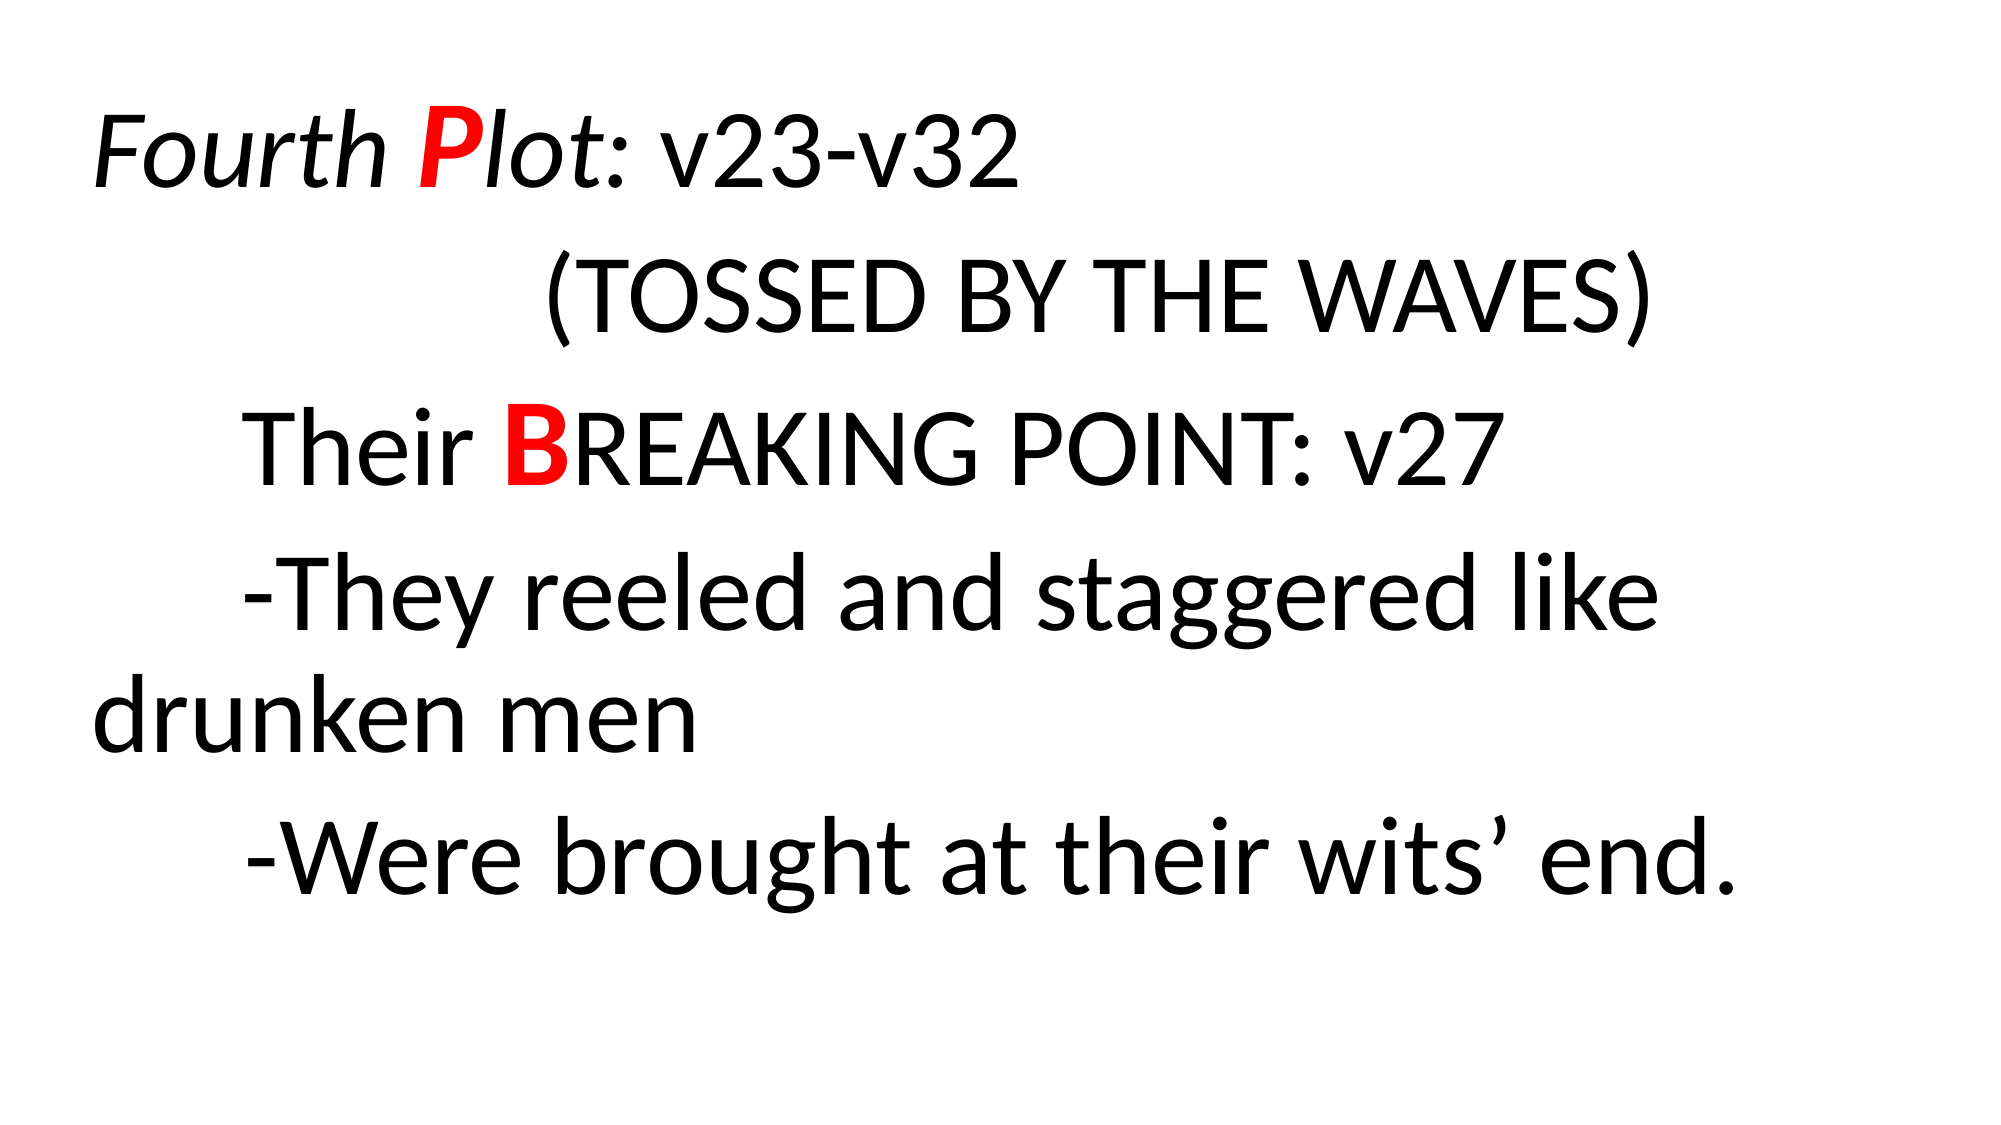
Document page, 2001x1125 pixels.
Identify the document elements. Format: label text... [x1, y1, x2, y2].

list Fourth Plot: v23-v32 (TOSSED BY THE WAVES) Their BREAKING POINT: v27 -They reeled and staggered like drunken men -Were brought at their wits’ end. [76, 72, 1941, 1104]
